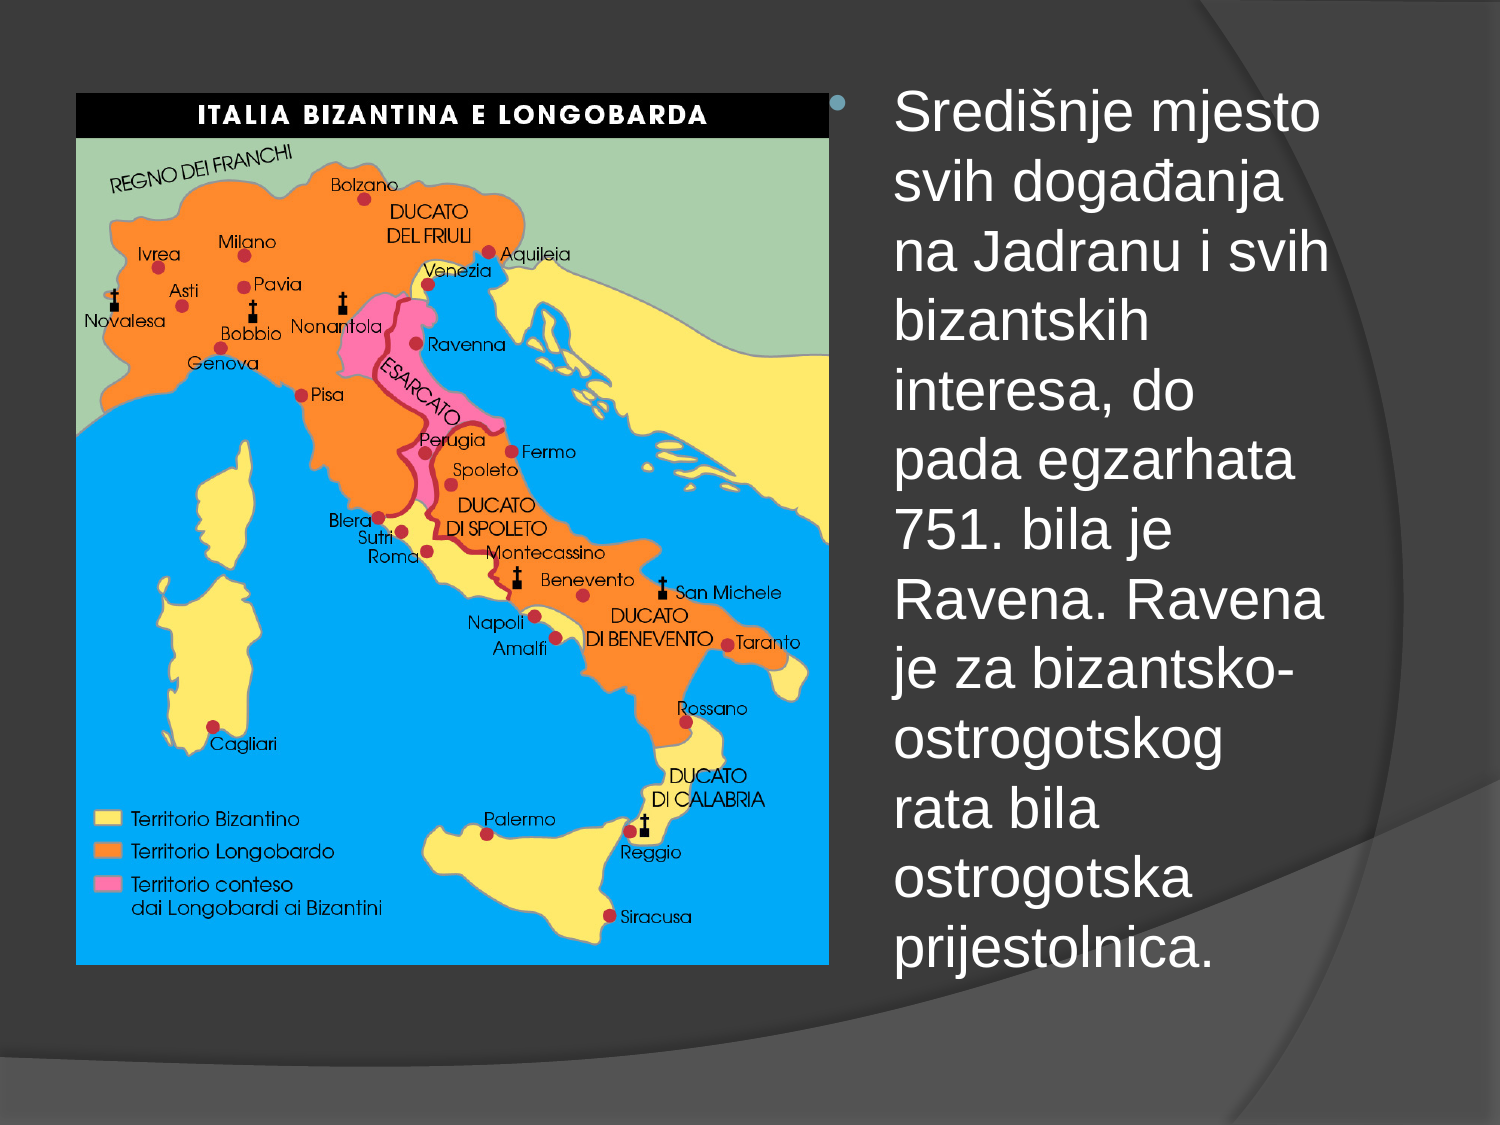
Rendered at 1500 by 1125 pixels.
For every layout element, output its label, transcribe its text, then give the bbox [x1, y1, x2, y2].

picture [156, 575, 262, 756]
picture [94, 876, 122, 892]
picture [642, 462, 654, 472]
picture [76, 92, 829, 945]
picture [94, 810, 122, 826]
picture [196, 440, 255, 570]
picture [684, 483, 695, 491]
list Središnje mjesto svih događanja na Jadranu i svih bizantskih interesa, do pada egzarhata 751. bila je Ravena. Ravena je za bizantsko-ostrogotskog rata bila ostrogotska prijestolnica. [809, 66, 1353, 994]
picture [94, 842, 122, 858]
picture [527, 337, 545, 352]
